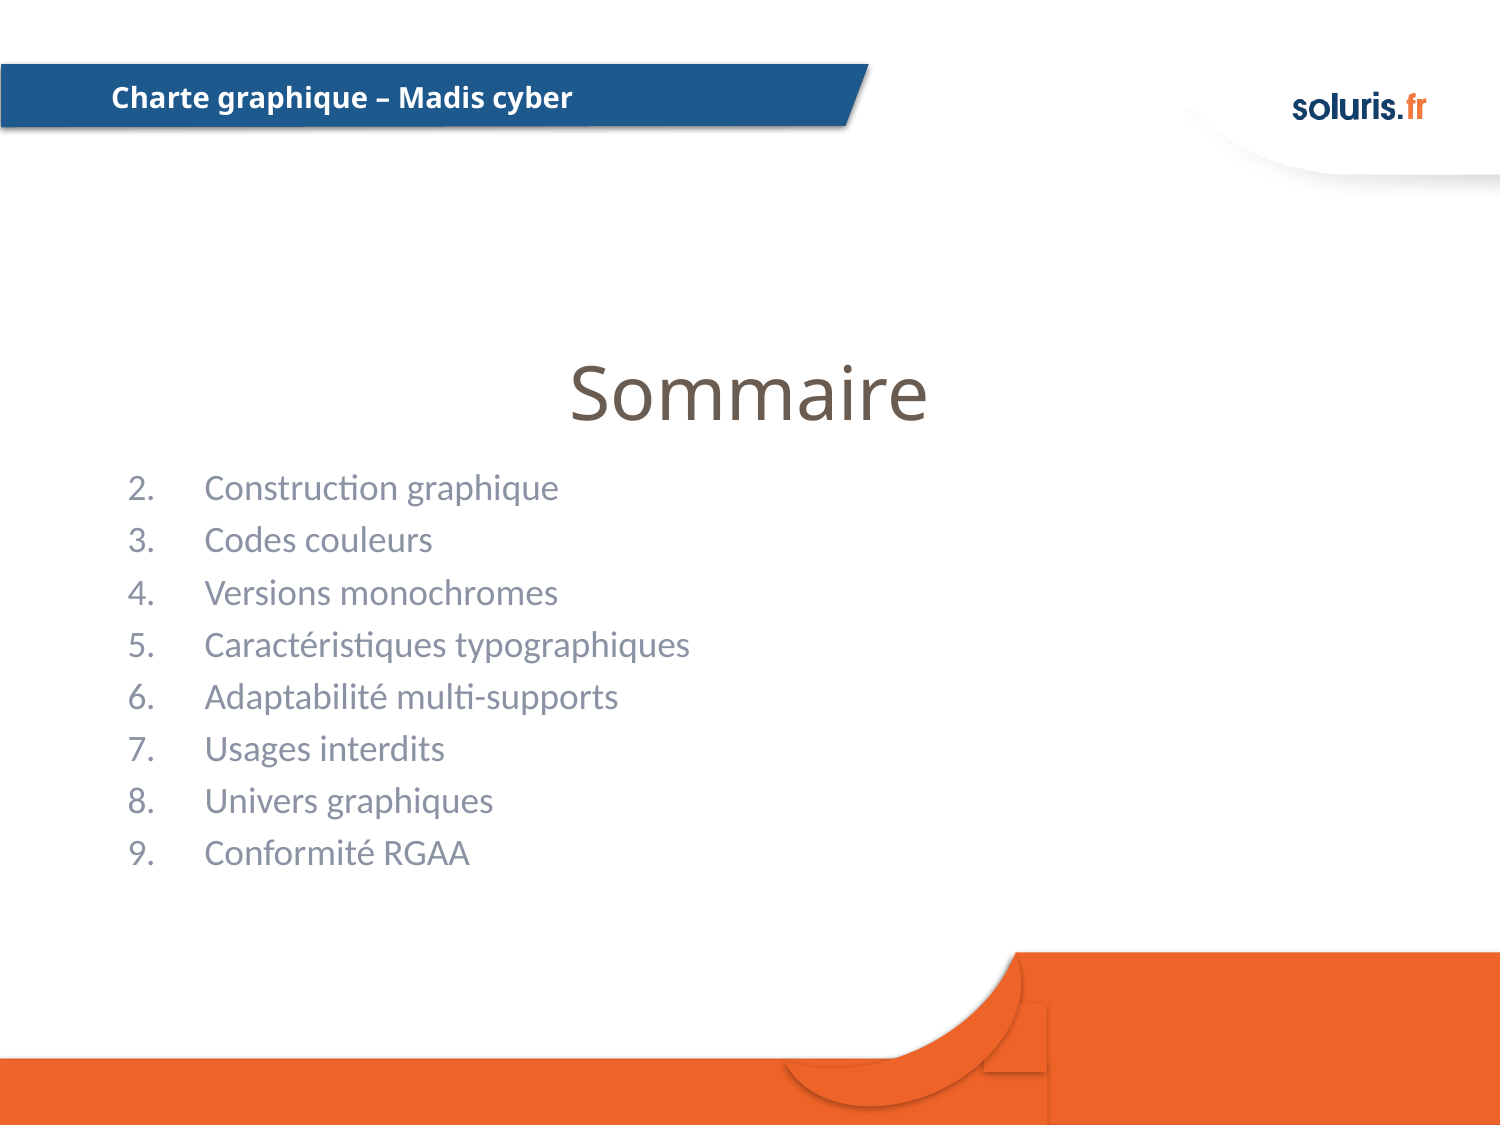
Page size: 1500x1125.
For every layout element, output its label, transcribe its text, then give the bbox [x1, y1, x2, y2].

subtitle Construction graphique Codes couleurs Versions monochromes Caractéristiques typographiques Adaptabilité multi-supports Usages interdits Univers graphiques Conformité RGAA [112, 455, 1388, 886]
title Sommaire [112, 322, 1388, 455]
picture [1185, 0, 1500, 197]
